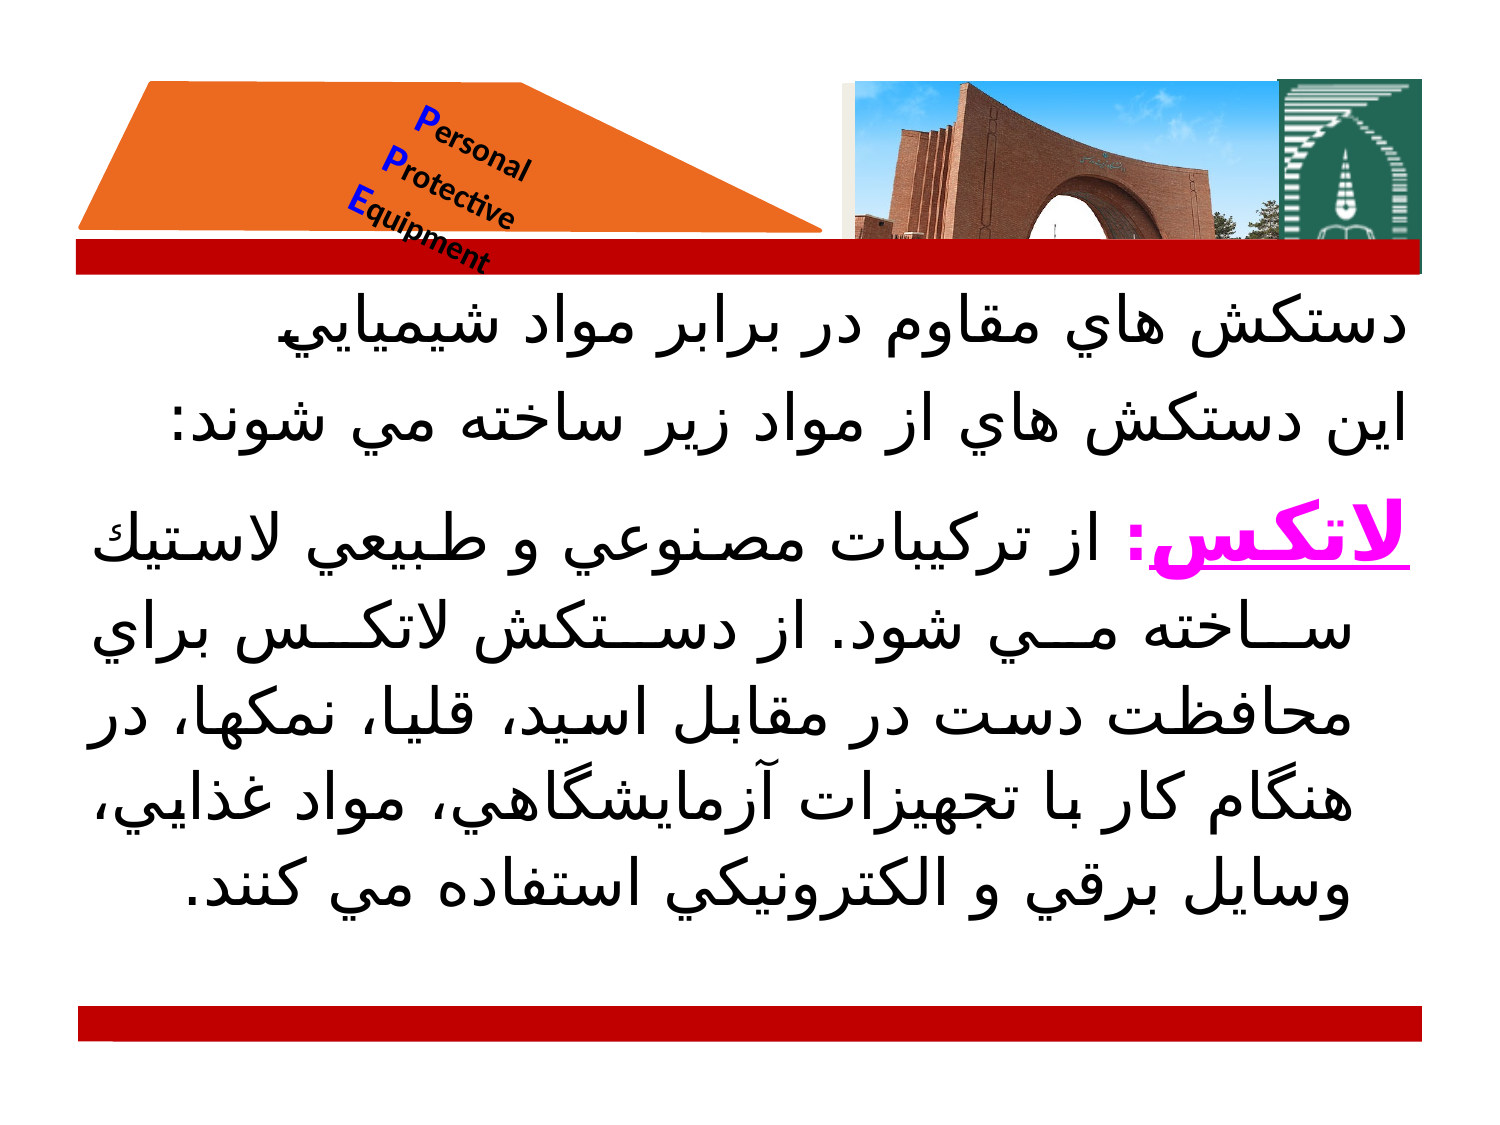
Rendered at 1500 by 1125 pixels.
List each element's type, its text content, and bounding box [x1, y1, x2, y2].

picture [855, 79, 1422, 262]
list دستكش هاي مقاوم در برابر مواد شيميايي اين دستكش هاي از مواد زير ساخته مي شوند: لاتكس: از تركيبات مصنوعي و طبيعي لاستيك ساخته مي شود. از دستكش لاتكس براي محافظت دست در مقابل اسيد، قليا، نمكها، در هنگام كار با تجهيزات آزمايشگاهي، مواد غذايي، وسايل برقي و الكترونيكي استفاده مي كنند. [75, 262, 1425, 1005]
